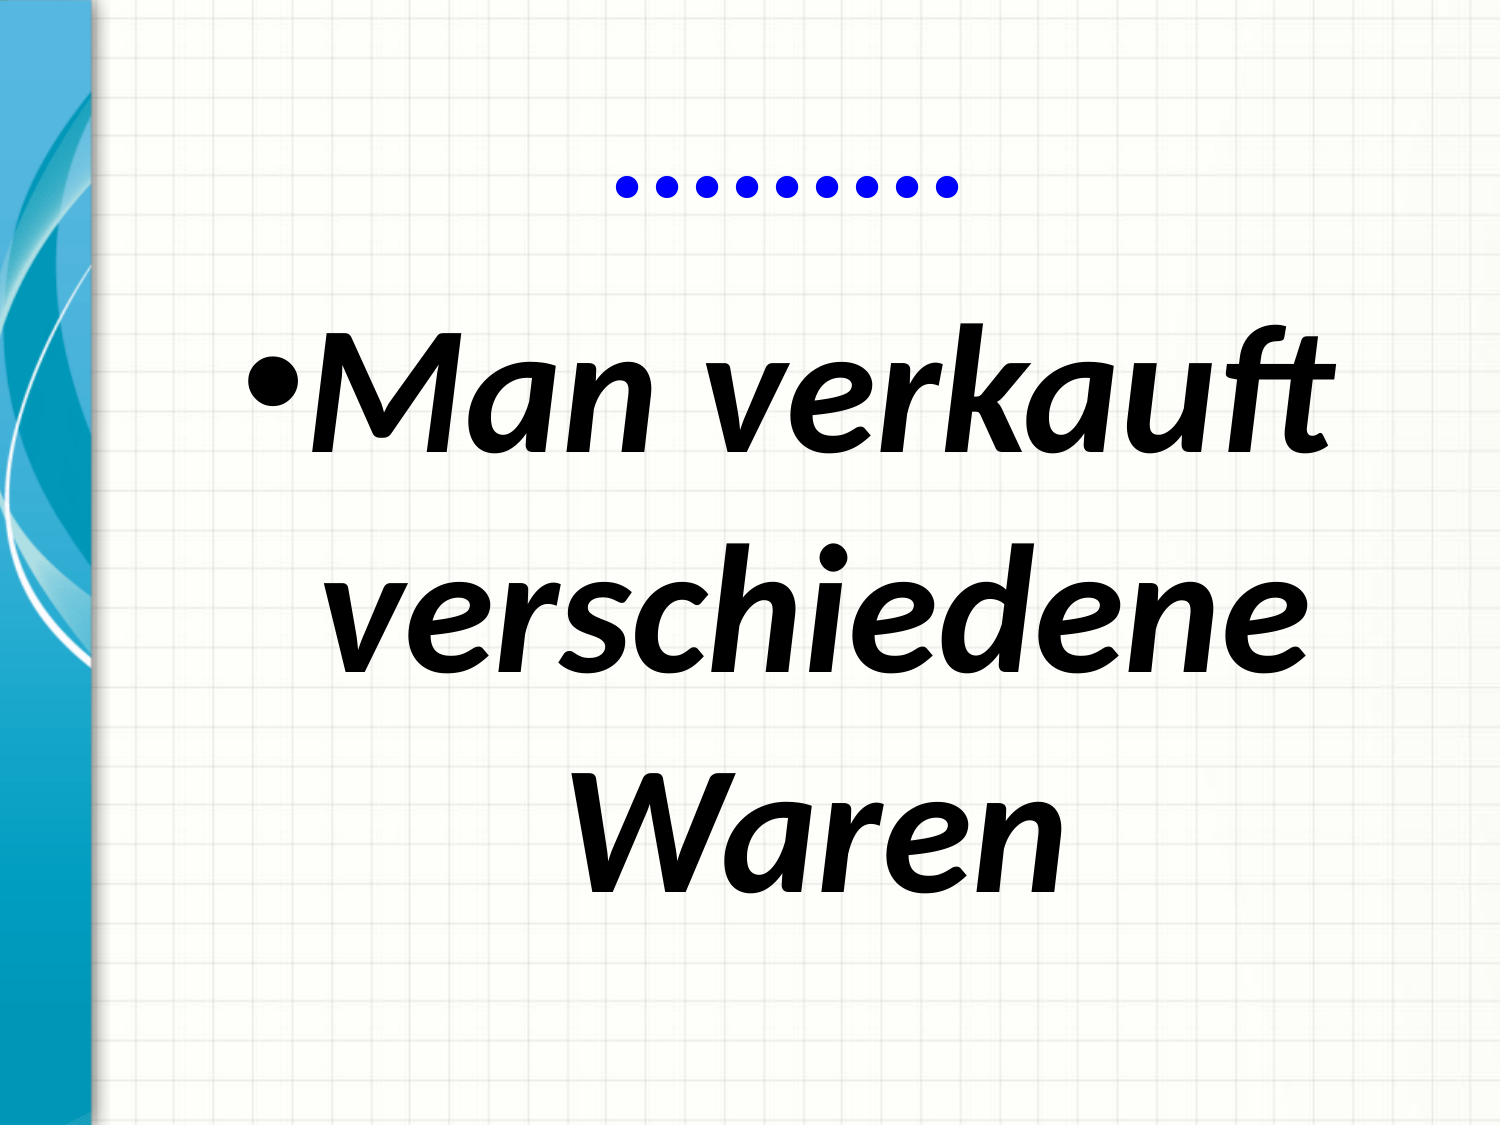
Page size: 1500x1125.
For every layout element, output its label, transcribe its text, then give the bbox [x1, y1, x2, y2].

list Man verkauft verschiedene Waren [125, 261, 1450, 967]
title ......... [125, 44, 1450, 232]
picture [0, 0, 1500, 1125]
